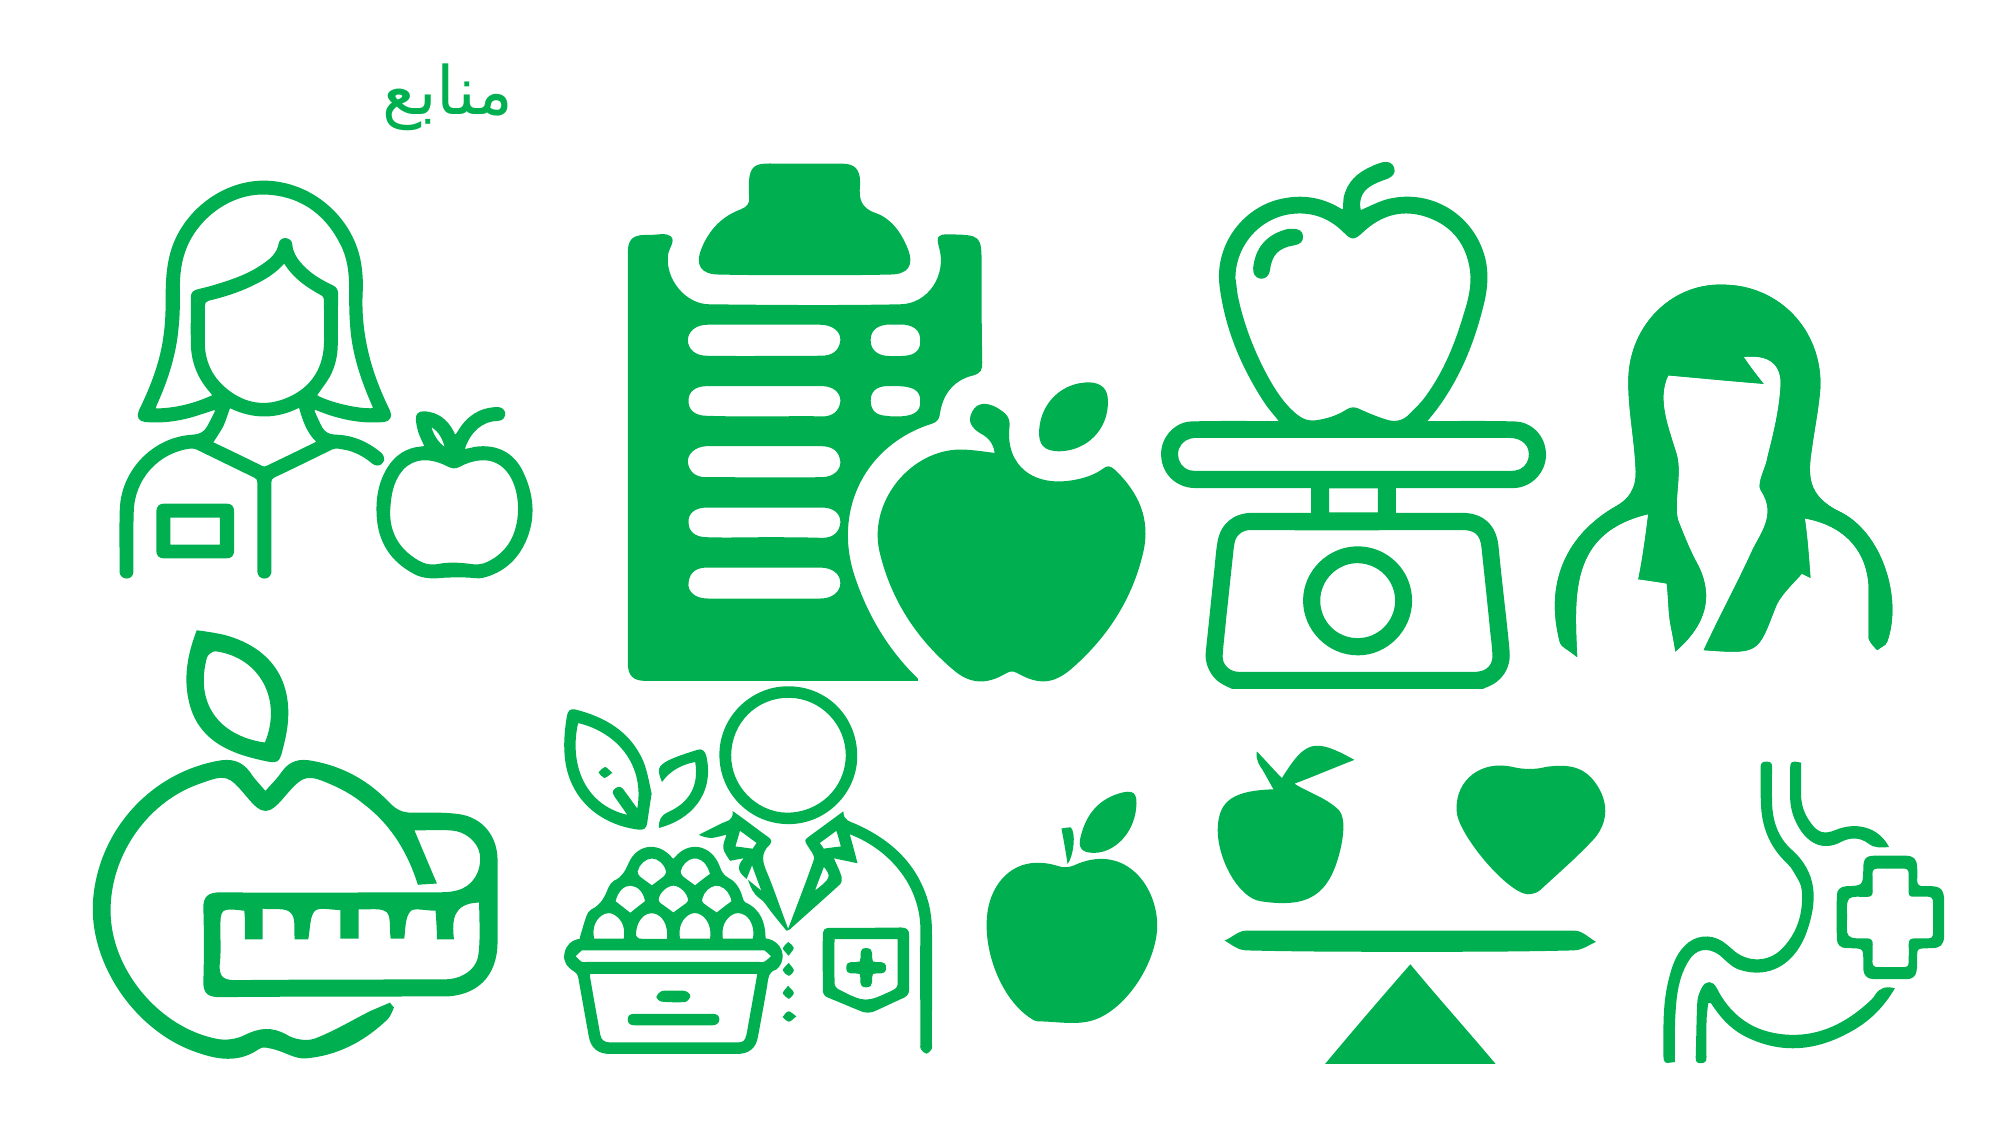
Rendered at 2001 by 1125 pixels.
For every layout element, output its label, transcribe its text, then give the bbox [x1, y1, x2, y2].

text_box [88, 630, 499, 1064]
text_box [119, 179, 537, 580]
text_box [698, 163, 911, 276]
text_box [1253, 228, 1303, 279]
text_box [986, 858, 1158, 1023]
text_box [1161, 161, 1547, 689]
text_box [1303, 546, 1413, 656]
text_box [1554, 284, 1893, 658]
text_box [1079, 791, 1137, 853]
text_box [1662, 760, 1945, 1064]
title منابع [37, 37, 533, 163]
text_box [1039, 382, 1108, 452]
text_box [1061, 827, 1074, 865]
text_box [627, 234, 983, 681]
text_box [1216, 737, 1609, 1064]
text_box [562, 685, 933, 1054]
text_box [877, 403, 1146, 682]
